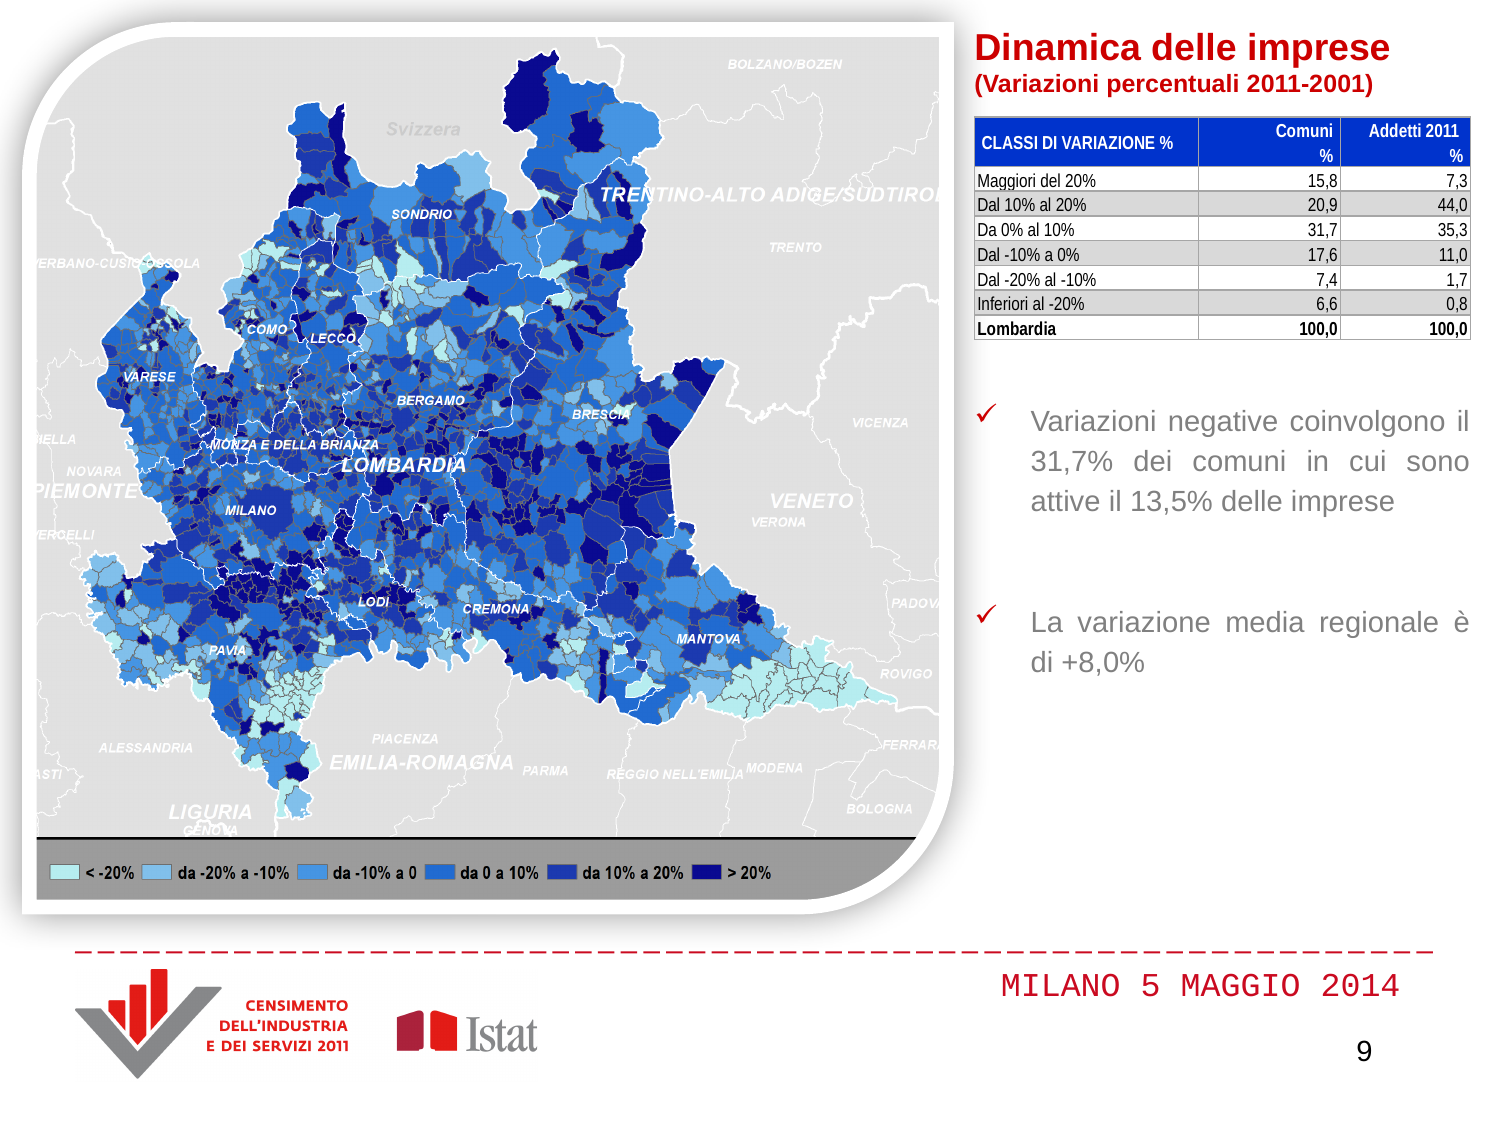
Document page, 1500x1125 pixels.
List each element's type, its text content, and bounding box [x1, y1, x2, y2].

table_cell 17,6 [1199, 241, 1340, 265]
table_header Comuni % [1199, 118, 1340, 166]
table_cell 6,6 [1199, 291, 1340, 314]
text_box Variazioni negative coinvolgono il 31,7% dei comuni in cui sono attive il 13,5% delle imprese La variazione media regionale è di +8,0% [974, 397, 1471, 823]
picture [75, 969, 538, 1082]
table_cell Lombardia [975, 316, 1198, 339]
picture [29, 29, 947, 908]
table_cell Inferiori al -20% [975, 291, 1198, 314]
table_cell 7,4 [1199, 266, 1340, 289]
slide_number 9 [1074, 1025, 1388, 1100]
table_cell Dal -10% a 0% [975, 241, 1198, 265]
table_header CLASSI DI VARIAZIONE % [975, 118, 1198, 166]
table_cell 15,8 [1199, 167, 1340, 190]
table_cell Dal -20% al -10% [975, 266, 1198, 289]
table_cell Maggiori del 20% [975, 167, 1198, 190]
table_cell 44,0 [1341, 192, 1470, 215]
table_cell 1,7 [1341, 266, 1470, 289]
table_cell 100,0 [1341, 316, 1470, 339]
table_cell 35,3 [1341, 217, 1470, 240]
table_cell 0,8 [1341, 291, 1470, 314]
table_cell 100,0 [1199, 316, 1340, 339]
table_cell 31,7 [1199, 217, 1340, 240]
text_box Dinamica delle imprese (Variazioni percentuali 2011-2001) [974, 19, 1471, 102]
table_cell 7,3 [1341, 167, 1470, 190]
table_header Addetti 2011 % [1341, 118, 1470, 166]
table_cell 20,9 [1199, 192, 1340, 215]
table_cell Da 0% al 10% [975, 217, 1198, 240]
table_cell Dal 10% al 20% [975, 192, 1198, 215]
table_cell 11,0 [1341, 241, 1470, 265]
